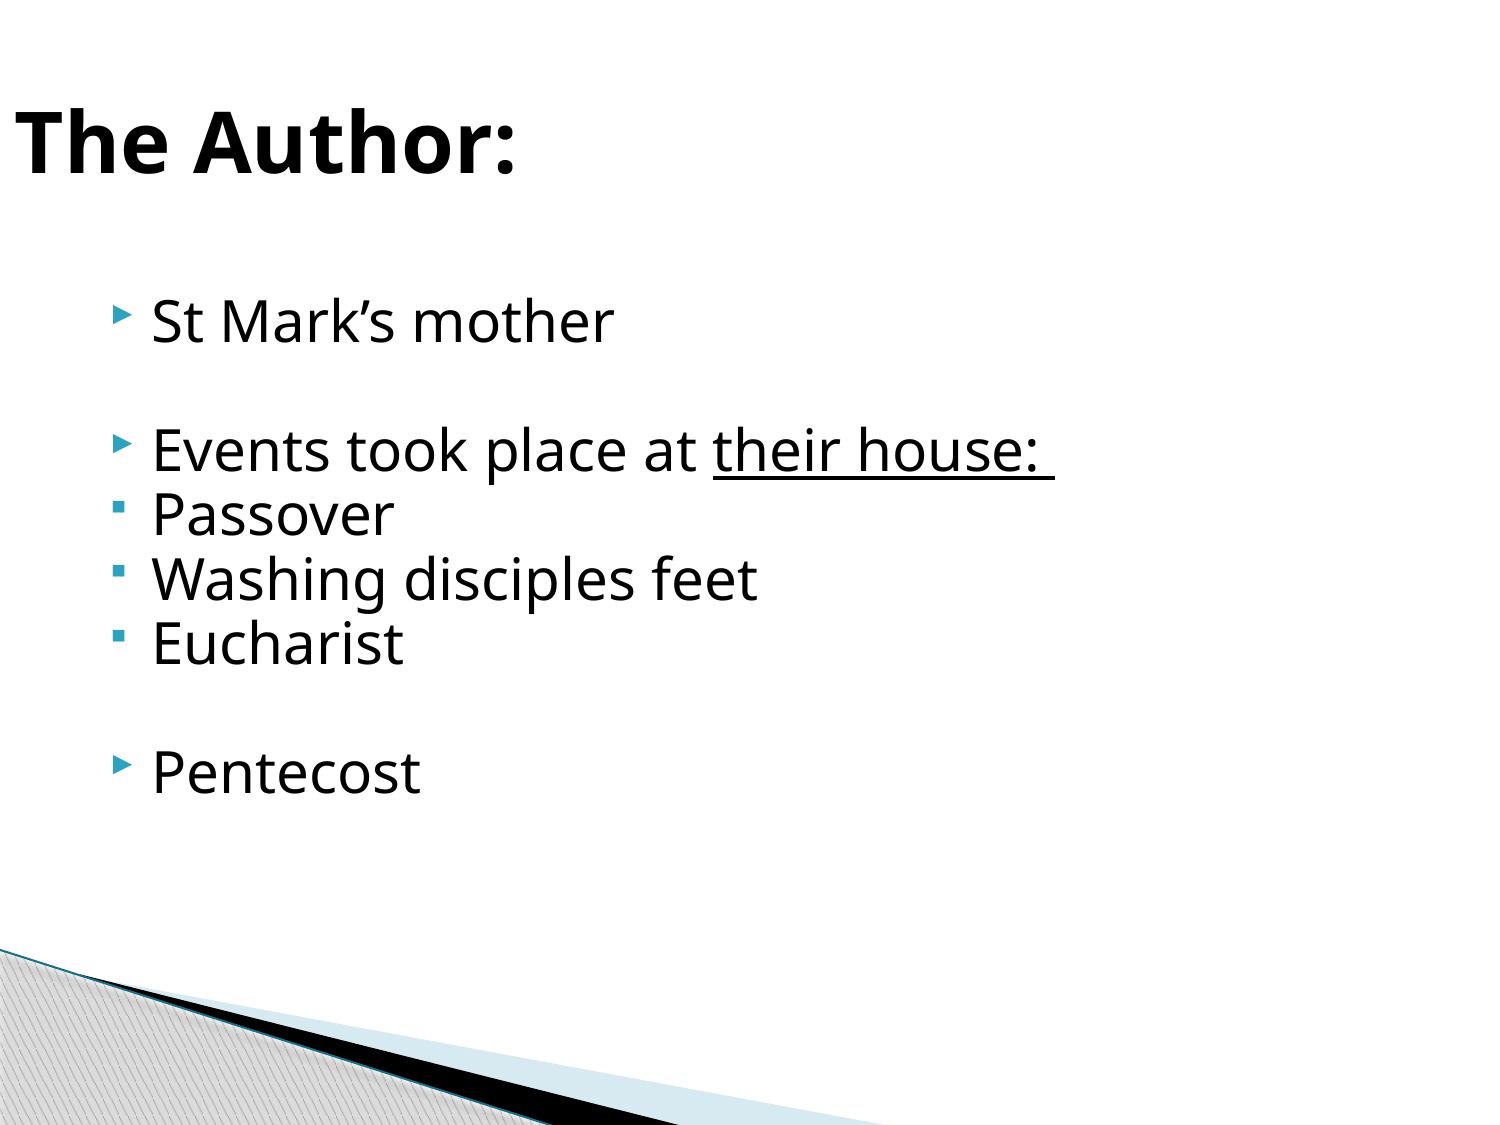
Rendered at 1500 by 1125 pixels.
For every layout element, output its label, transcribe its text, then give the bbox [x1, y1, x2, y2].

list St Mark’s mother Events took place at their house: Passover Washing disciples feet Eucharist Pentecost [76, 290, 1427, 934]
title The Author: [0, 45, 1425, 233]
